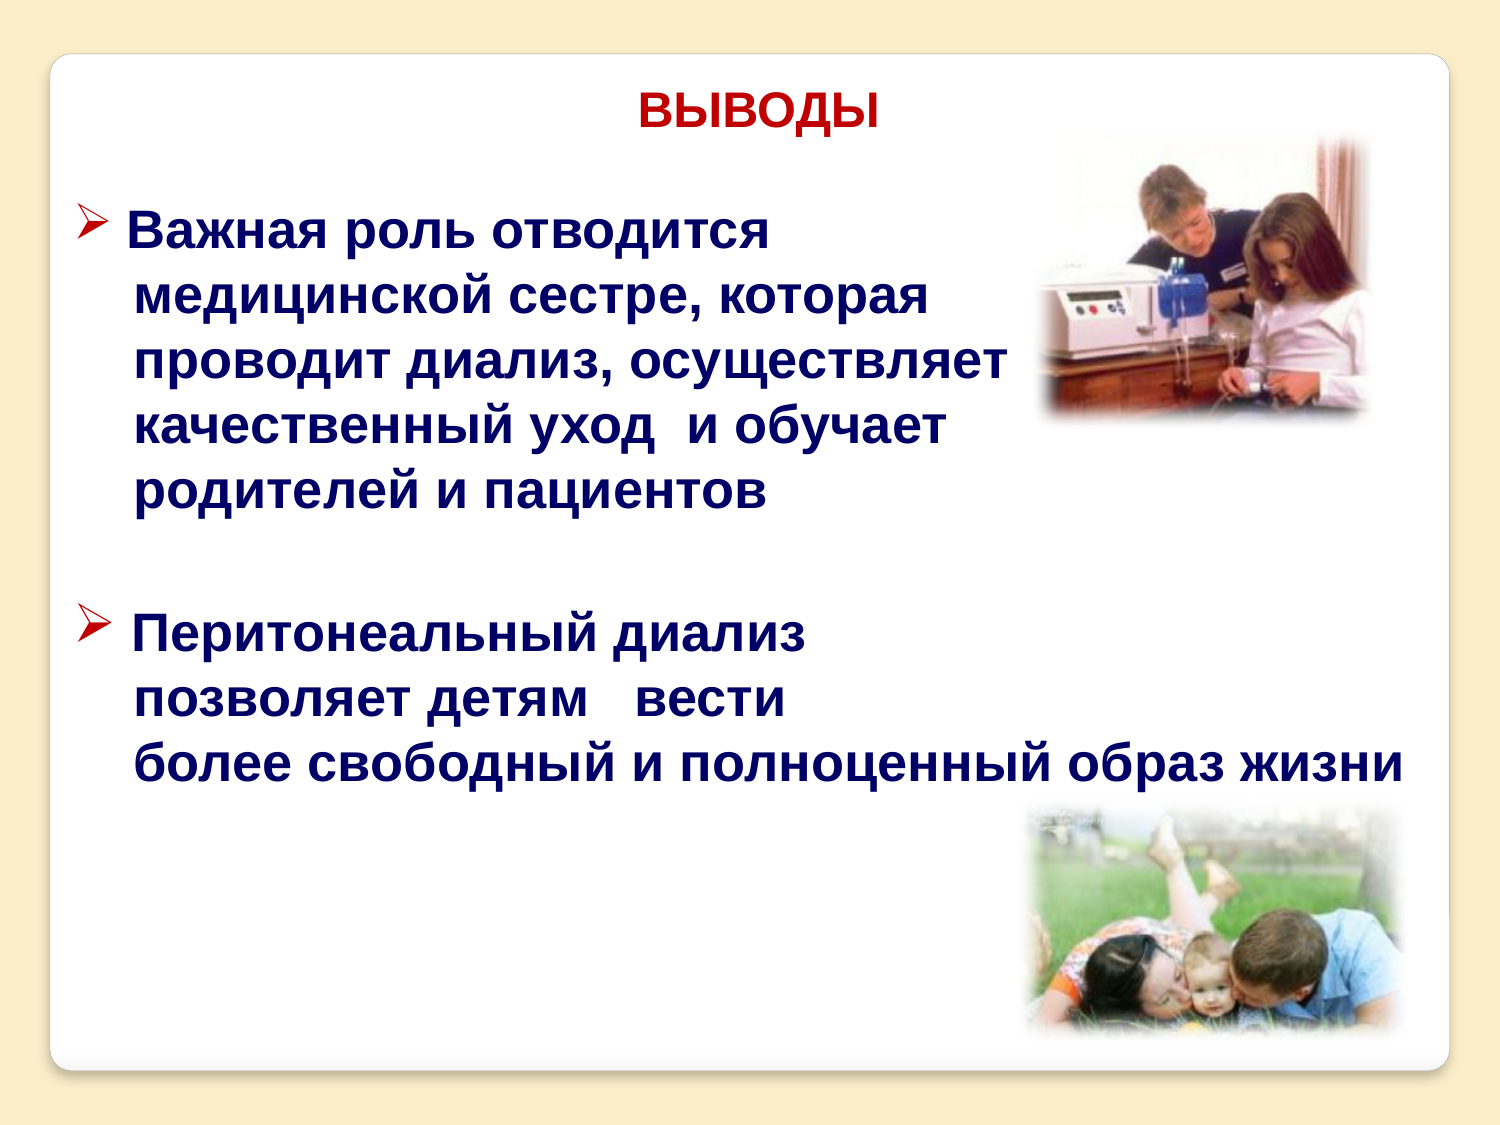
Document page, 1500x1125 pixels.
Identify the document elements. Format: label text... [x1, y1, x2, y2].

picture [1017, 796, 1410, 1044]
picture [1031, 128, 1376, 430]
text_box ВЫВОДЫ [622, 70, 895, 145]
text_box Важная роль отводится медицинской сестре, которая проводит диализ, осуществляет качественный уход и обучает родителей и пациентов Перитонеальный диализ позволяет детям вести более свободный и полноценный образ жизни [58, 187, 1442, 865]
